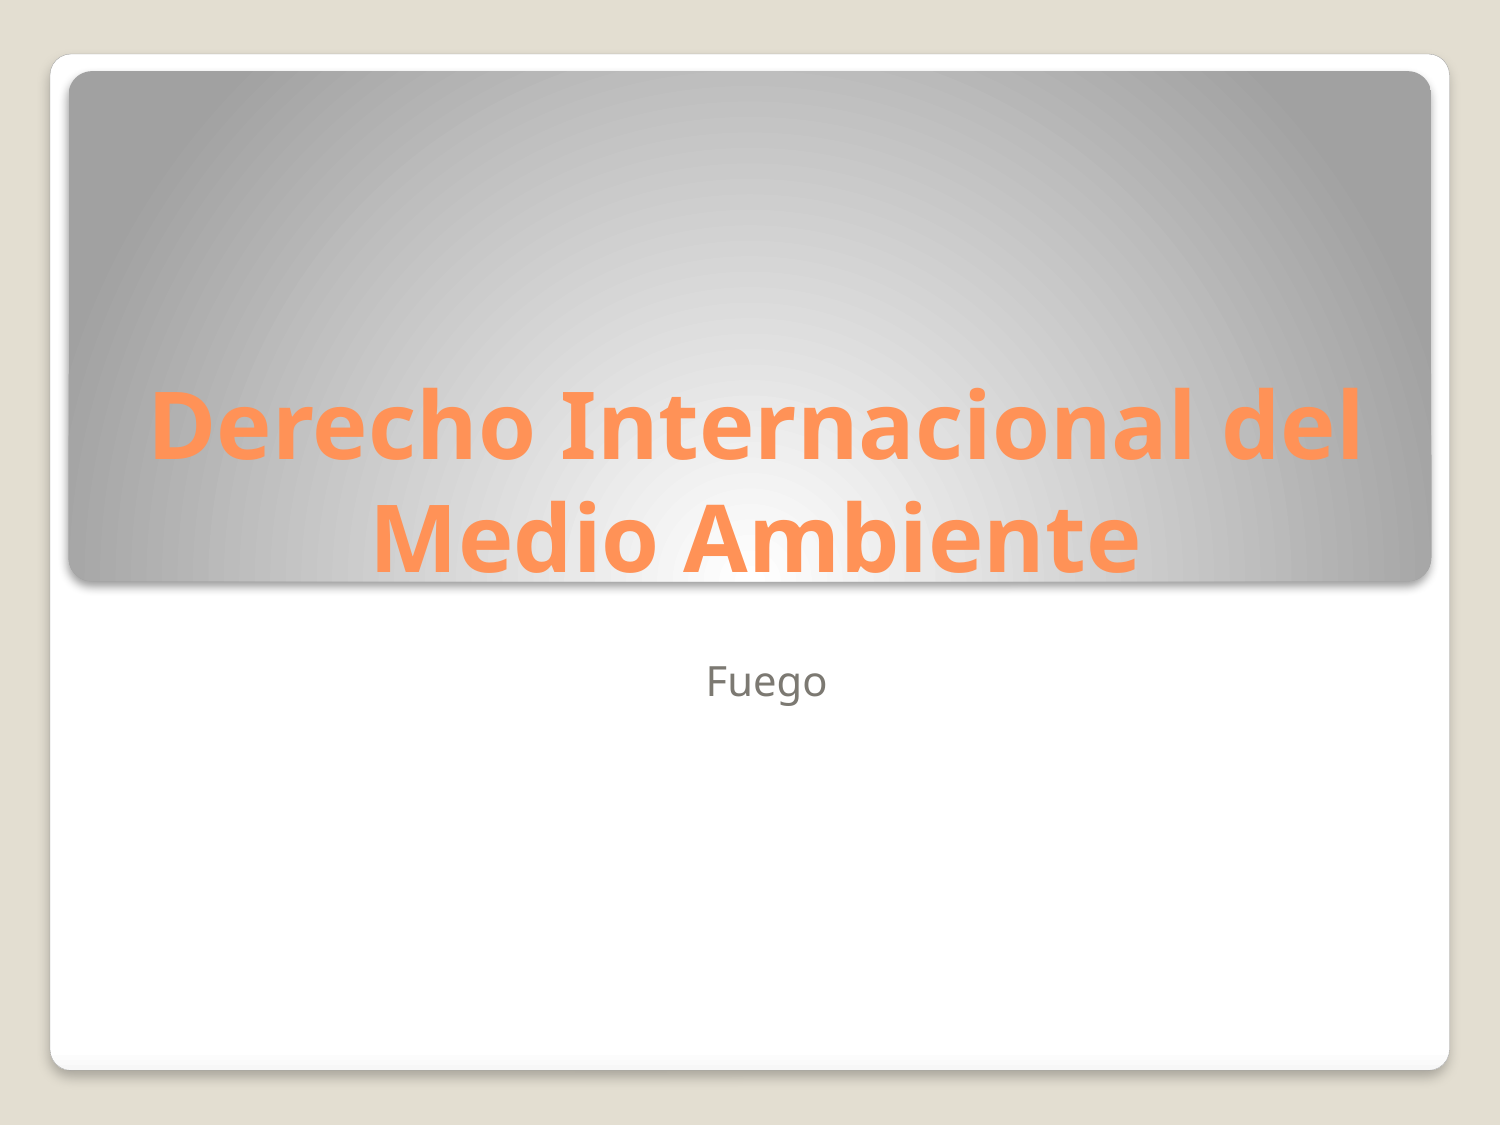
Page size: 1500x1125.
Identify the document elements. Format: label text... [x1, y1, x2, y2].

title Derecho Internacional del Medio Ambiente [118, 298, 1394, 599]
subtitle Fuego [118, 604, 1394, 755]
